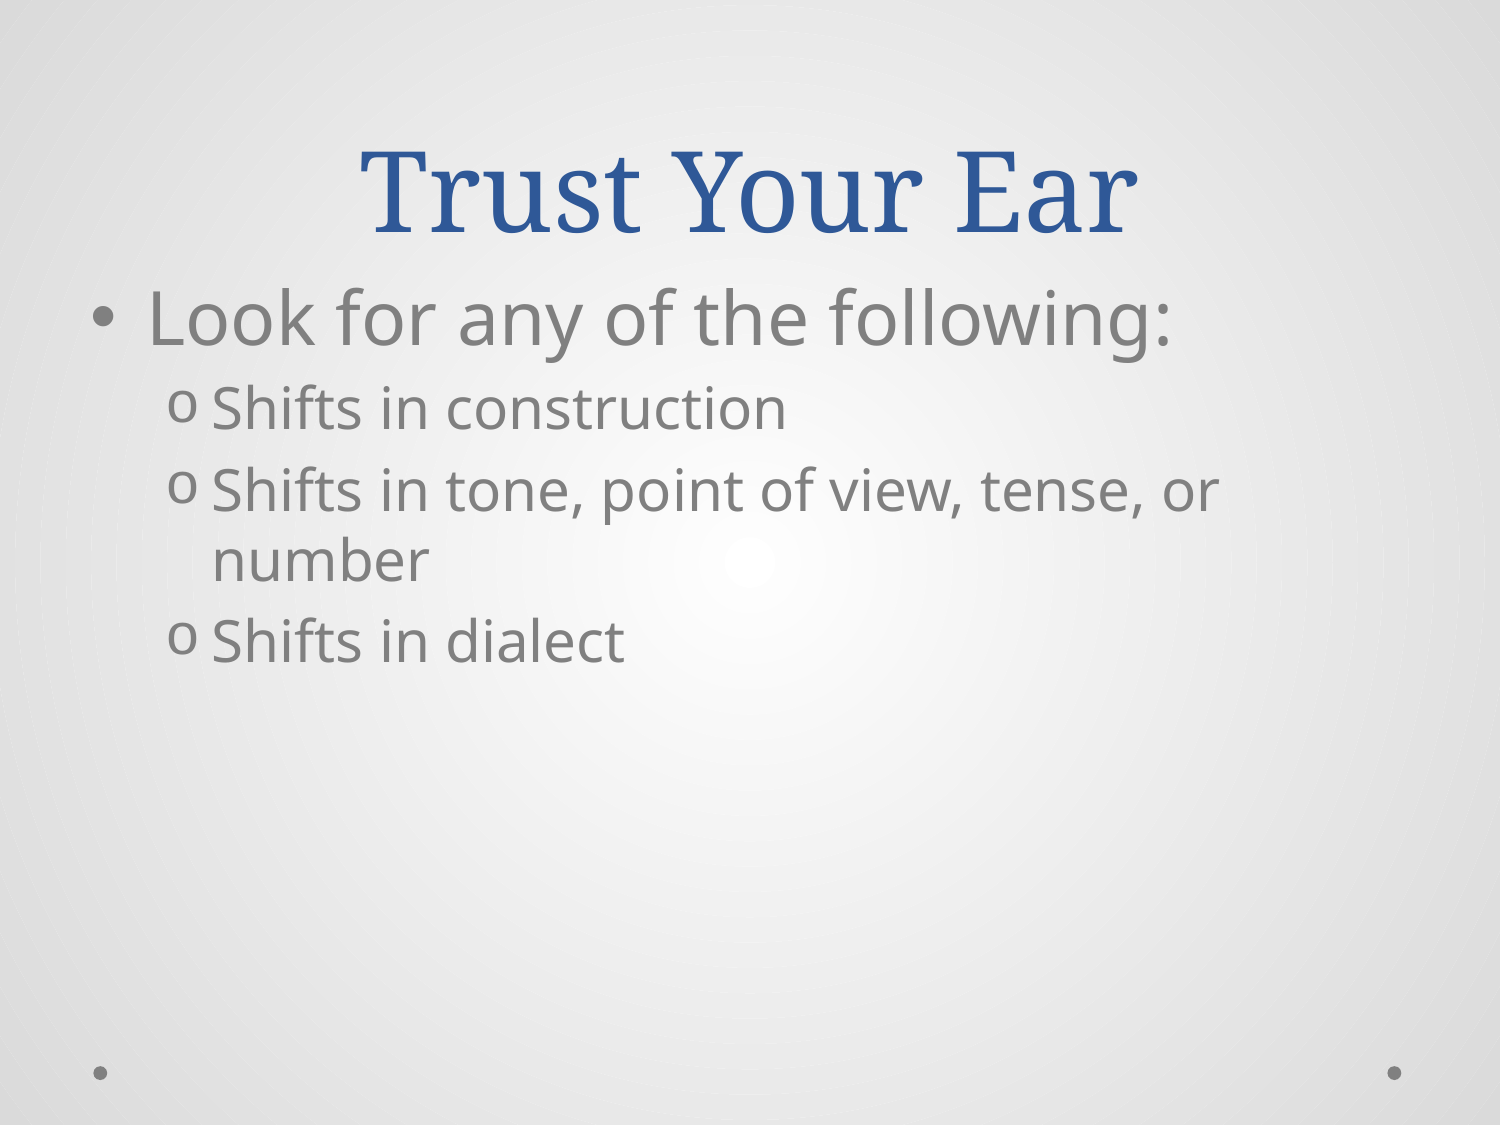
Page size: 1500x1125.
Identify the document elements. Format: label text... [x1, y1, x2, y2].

list Look for any of the following: Shifts in construction Shifts in tone, point of view, tense, or number Shifts in dialect [75, 262, 1425, 1005]
title Trust Your Ear [75, 0, 1425, 262]
